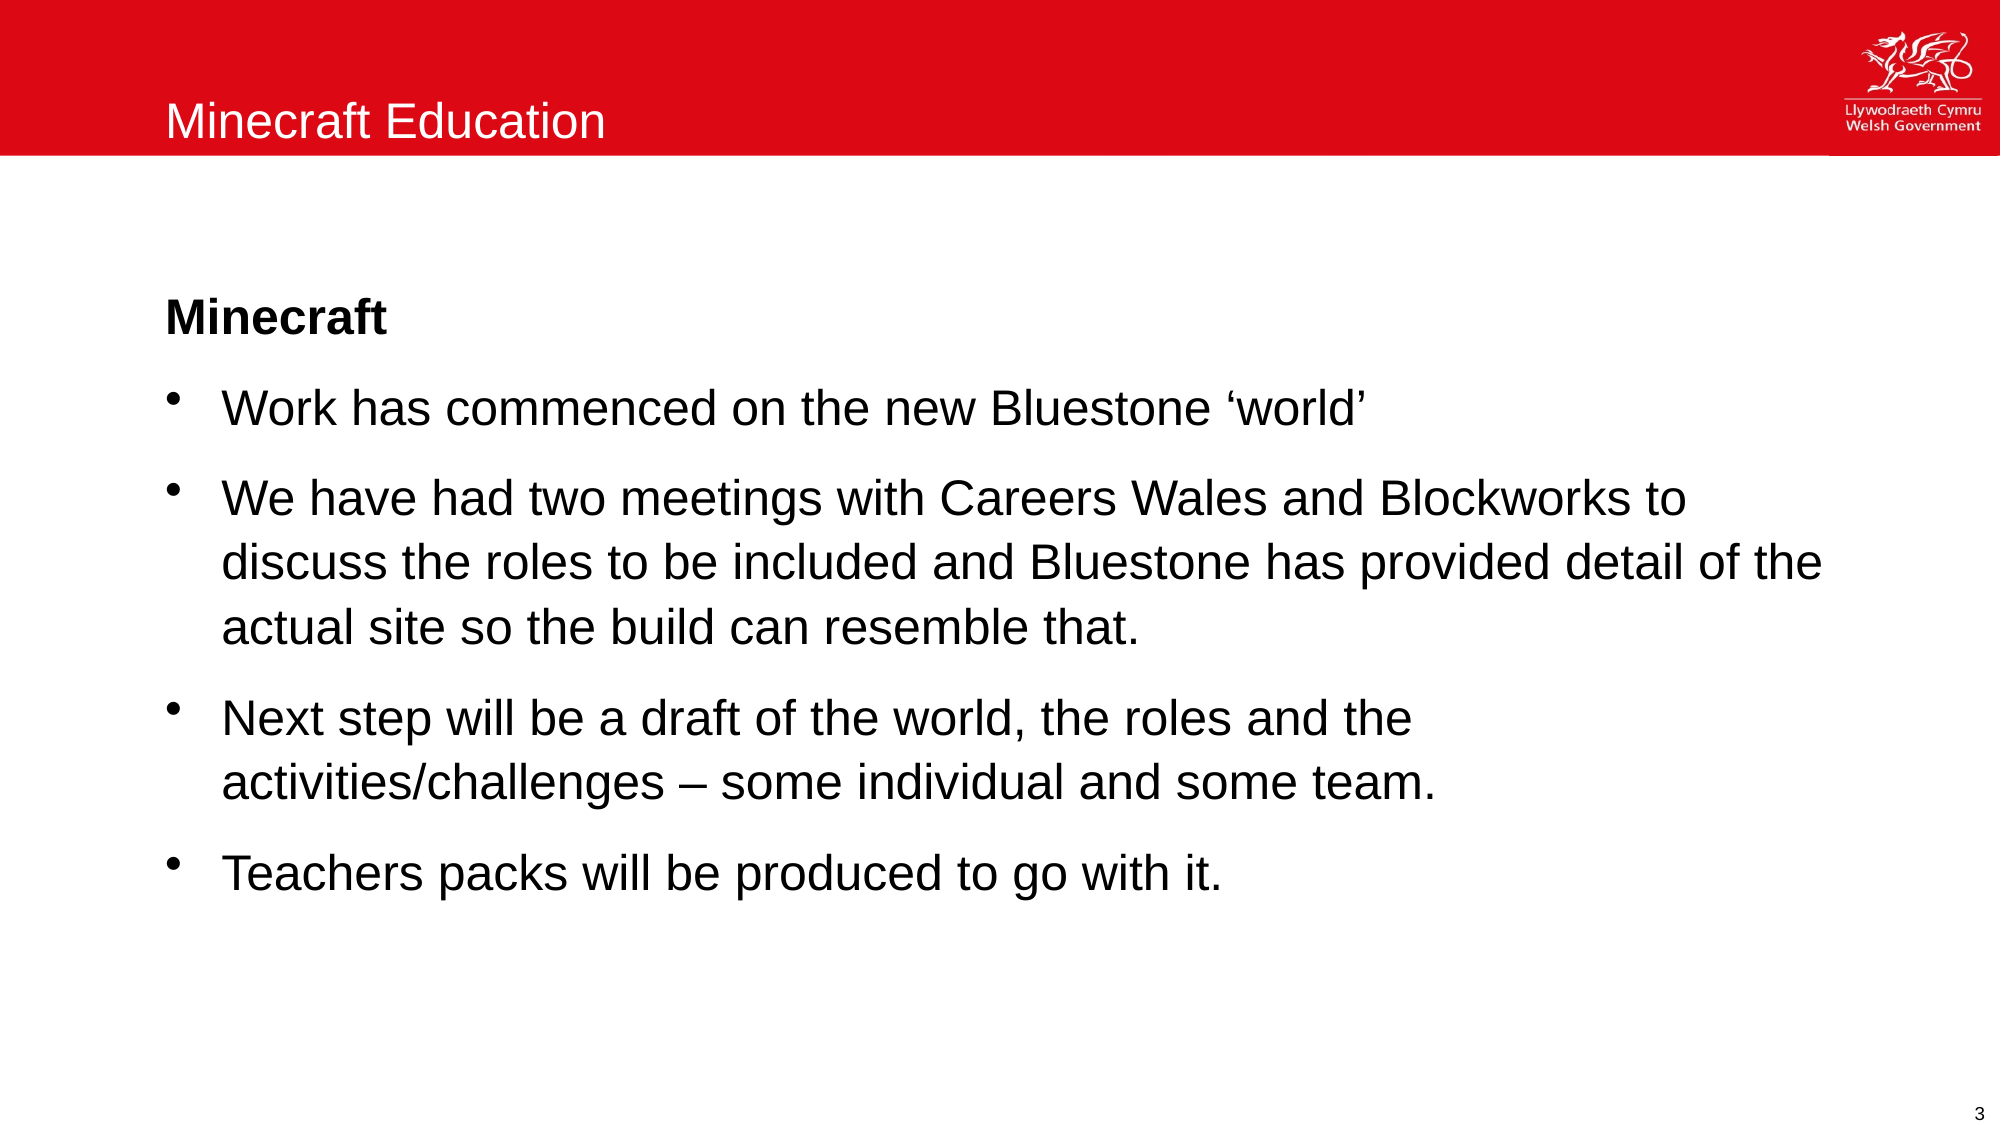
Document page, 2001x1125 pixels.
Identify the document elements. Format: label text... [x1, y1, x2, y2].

picture [0, 0, 2000, 1125]
list Minecraft Work has commenced on the new Bluestone ‘world’ We have had two meetings with Careers Wales and Blockworks to discuss the roles to be included and Bluestone has provided detail of the actual site so the build can resemble that. Next step will be a draft of the world, the roles and the activities/challenges – some individual and some team. Teachers packs will be produced to go with it. [150, 212, 1850, 1038]
title Minecraft Education [150, 24, 1850, 212]
slide_number 3 [1666, 1093, 2000, 1125]
